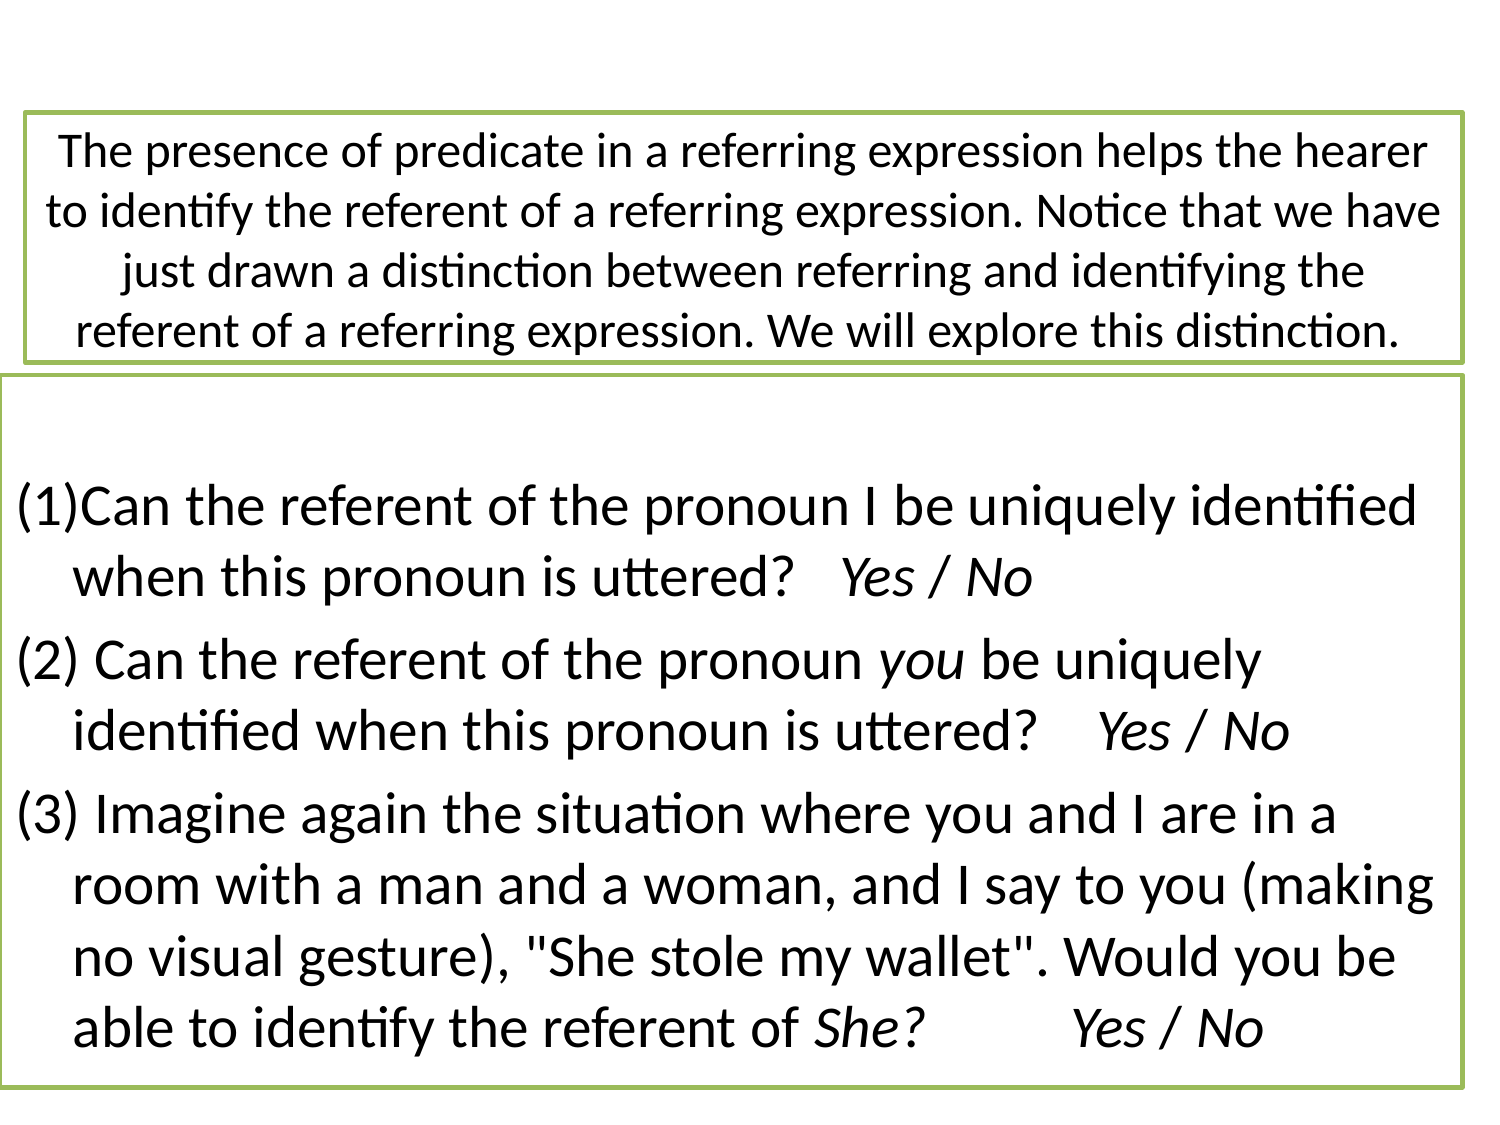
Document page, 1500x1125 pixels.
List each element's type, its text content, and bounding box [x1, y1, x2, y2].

title The presence of predicate in a referring expression helps the hearer to identify the referent of a referring expression. Notice that we have just drawn a distinction between referring and identifying the referent of a referring expression. We will explore this distinction. [23, 110, 1465, 365]
list (1)Can the referent of the pronoun I be uniquely identified when this pronoun is uttered? Yes / No (2) Can the referent of the pronoun you be uniquely identified when this pronoun is uttered? Yes / No (3) Imagine again the situation where you and I are in a room with a man and a woman, and I say to you (making no visual gesture), "She stole my wallet". Would you be able to identify the referent of She? Yes / No [0, 373, 1465, 1090]
